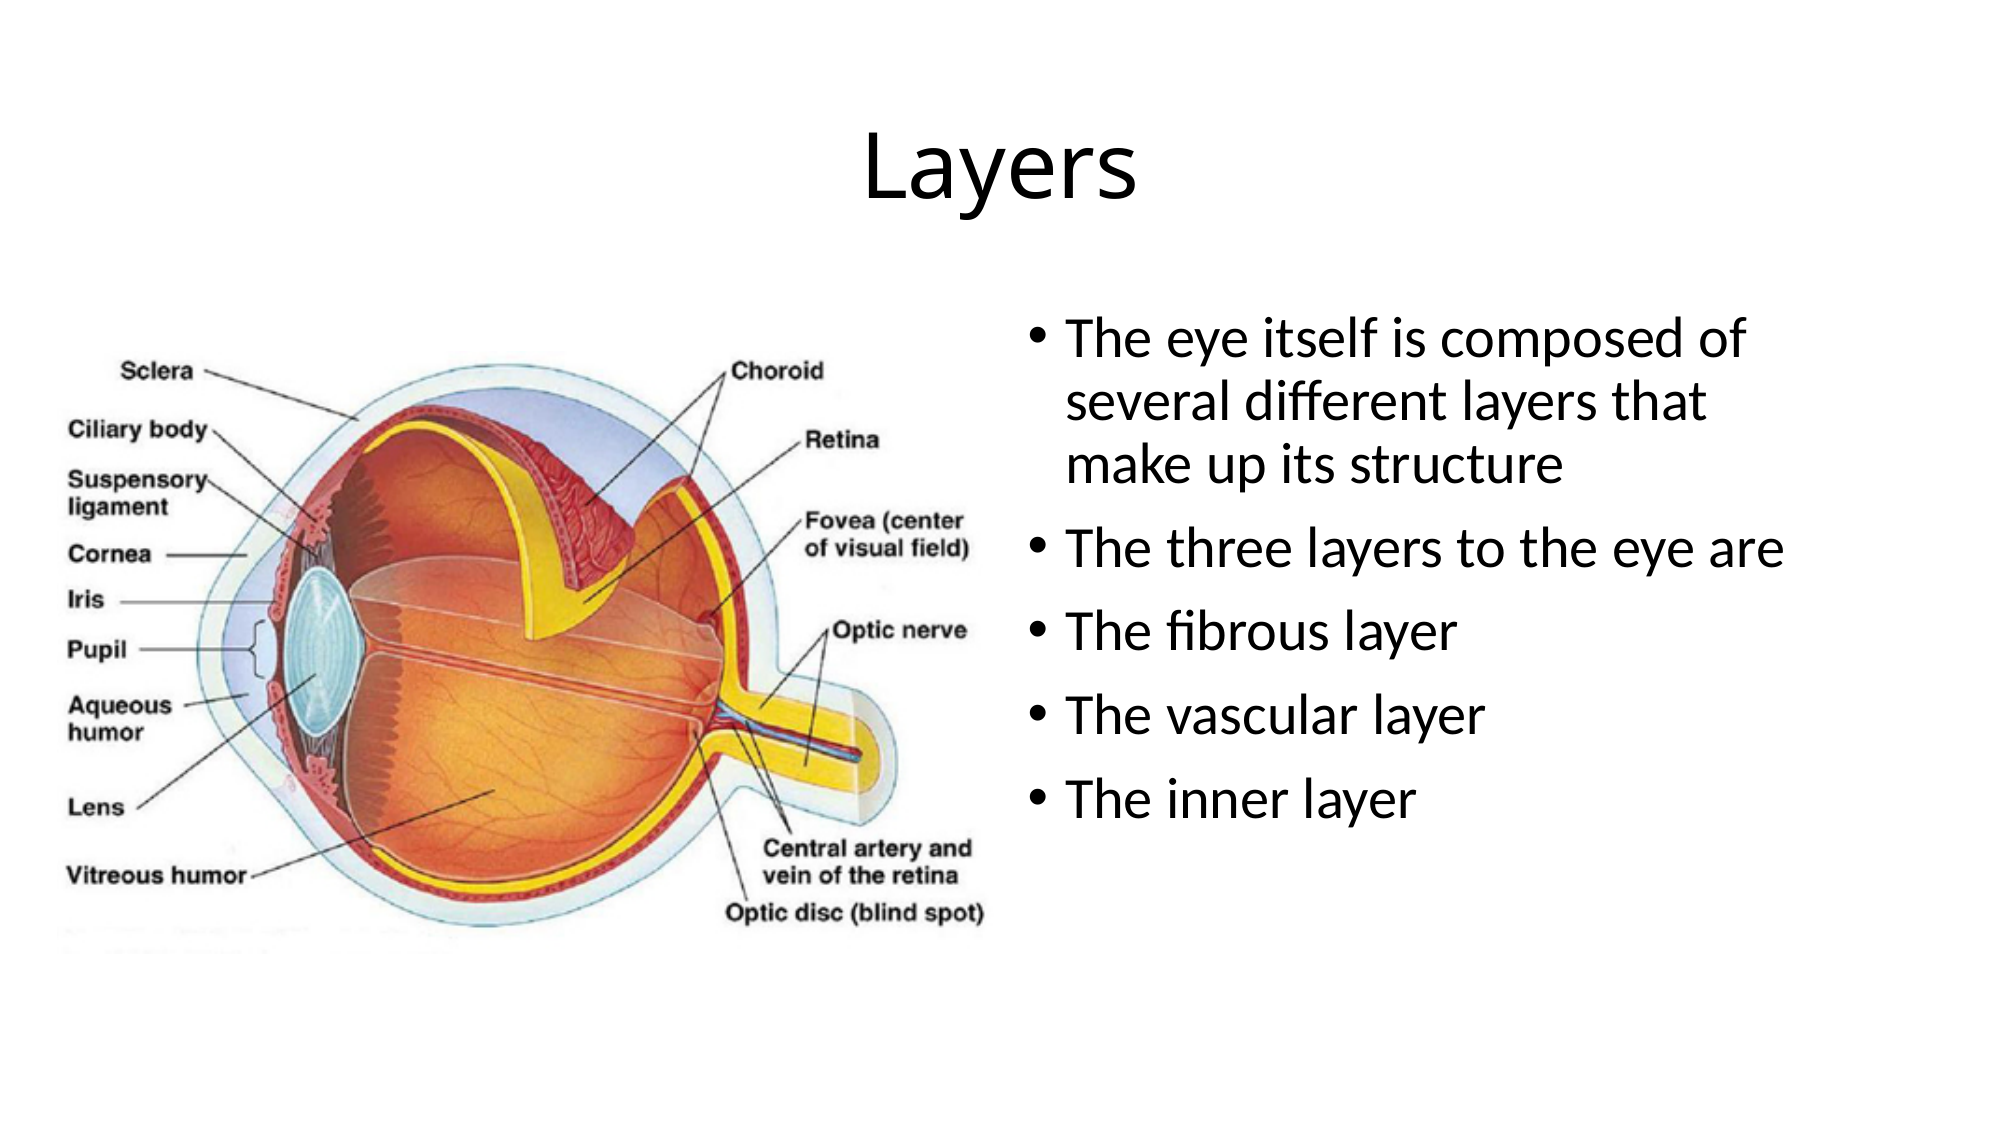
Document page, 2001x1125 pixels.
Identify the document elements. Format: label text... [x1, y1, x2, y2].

picture [57, 351, 994, 955]
title Layers [137, 59, 1863, 278]
list The eye itself is composed of several different layers that make up its structure The three layers to the eye are The fibrous layer The vascular layer The inner layer [1012, 299, 1863, 1014]
